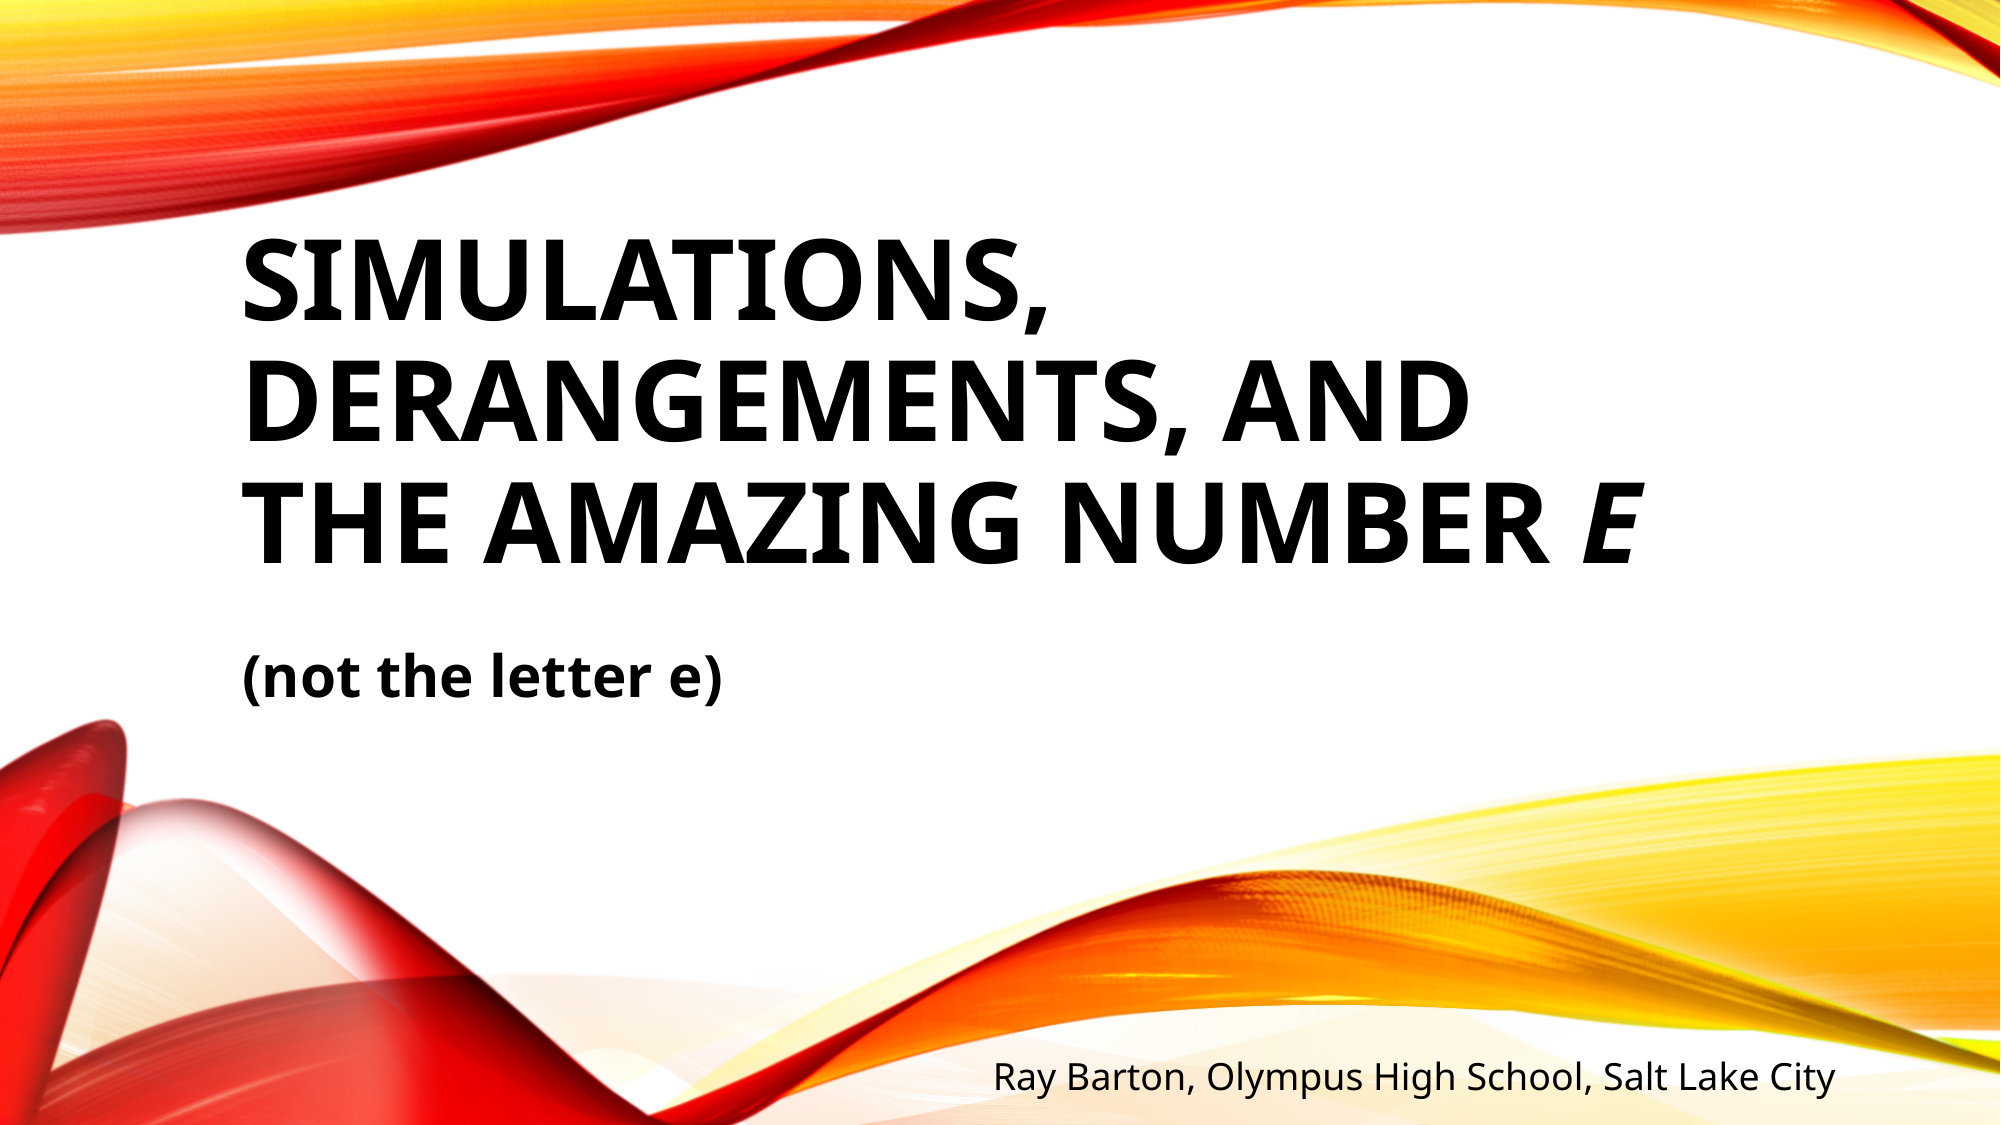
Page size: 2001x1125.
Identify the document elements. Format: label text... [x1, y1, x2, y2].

text_box Ray Barton, Olympus High School, Salt Lake City [978, 1045, 1852, 1106]
subtitle (not the letter e) [227, 640, 1778, 709]
picture [0, 717, 2000, 1125]
title Simulations, Derangements, and the Amazing Number e [225, 211, 1775, 596]
picture [0, 0, 2000, 237]
